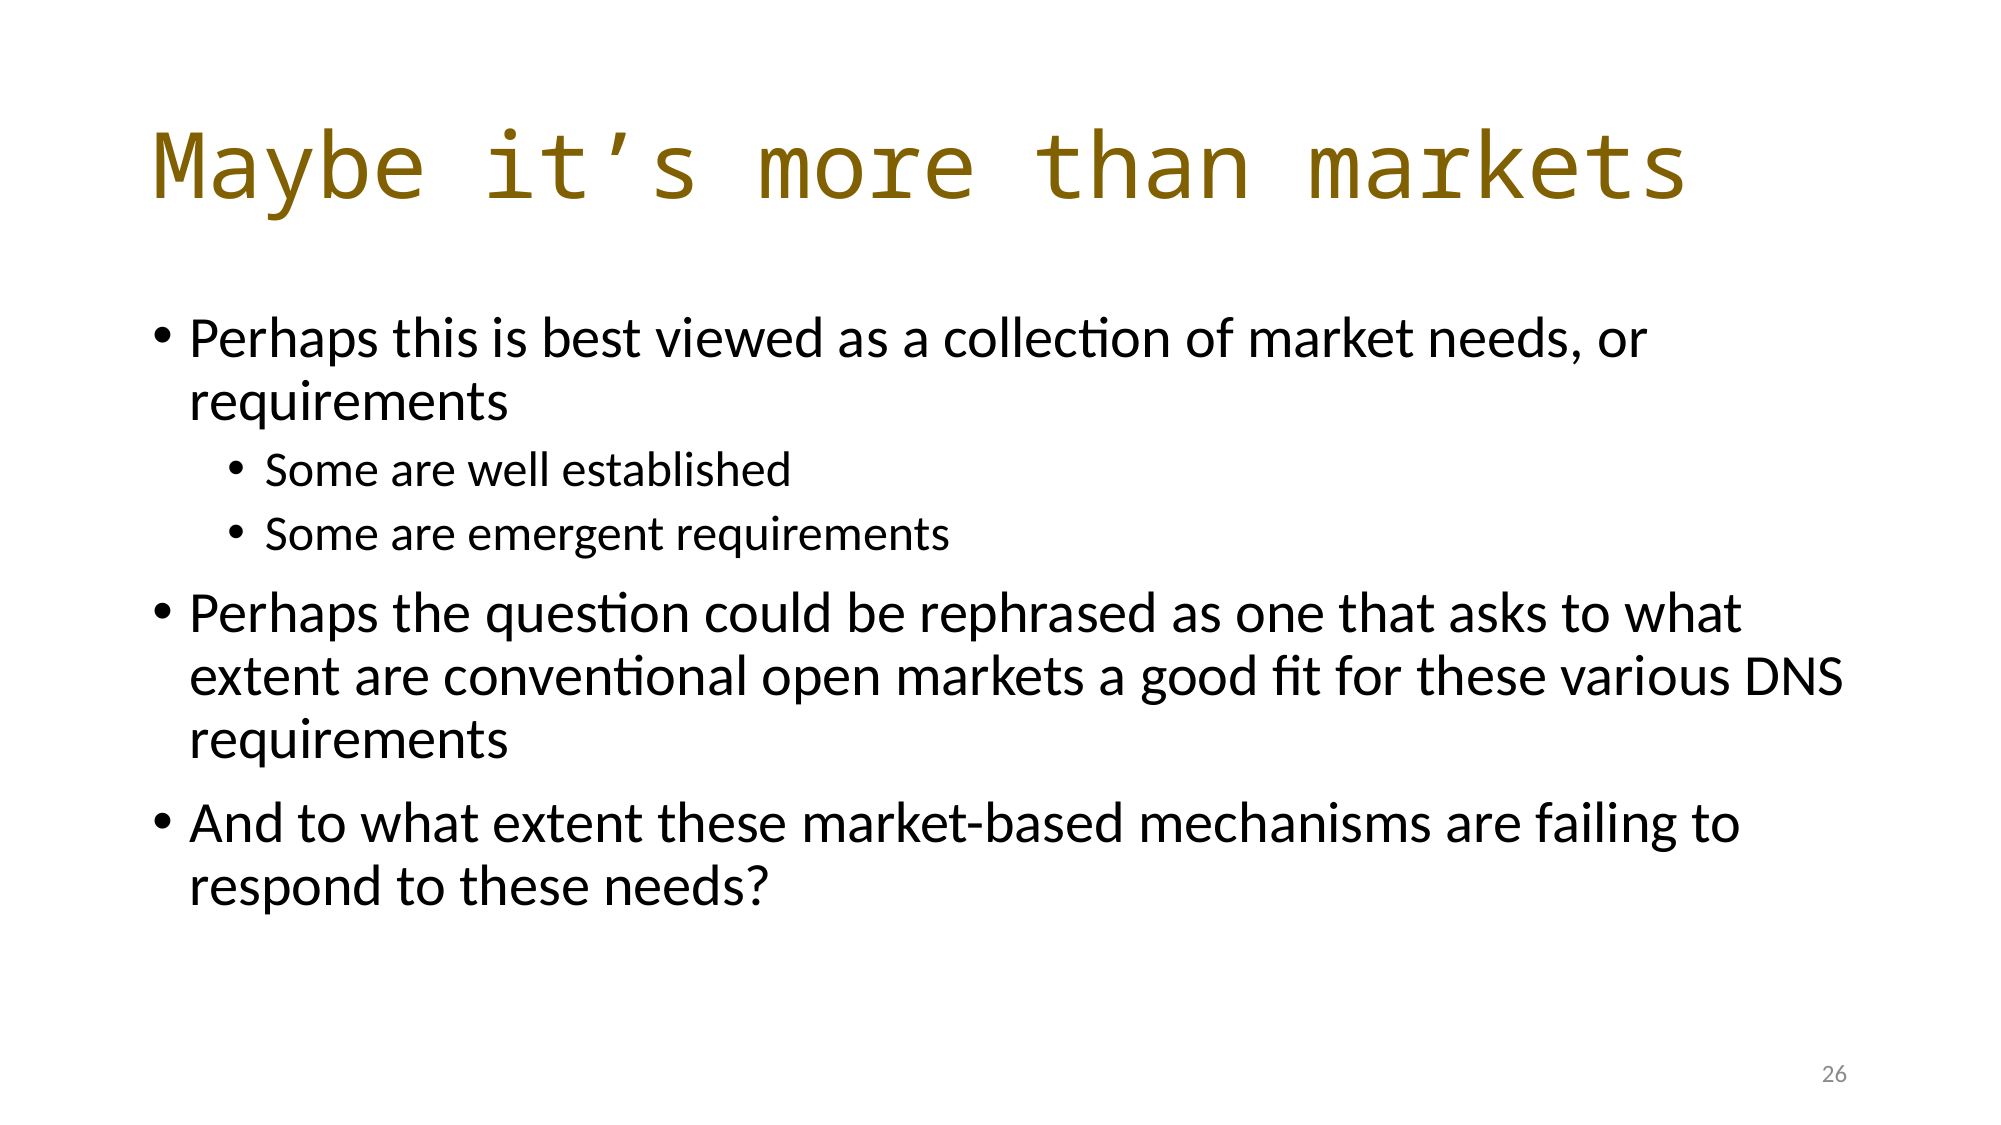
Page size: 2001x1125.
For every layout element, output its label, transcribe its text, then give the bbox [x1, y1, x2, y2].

slide_number 26 [1412, 1042, 1863, 1103]
list Perhaps this is best viewed as a collection of market needs, or requirements Some are well established Some are emergent requirements Perhaps the question could be rephrased as one that asks to what extent are conventional open markets a good fit for these various DNS requirements And to what extent these market-based mechanisms are failing to respond to these needs? [137, 299, 1863, 1014]
title Maybe it’s more than markets [137, 59, 1863, 278]
